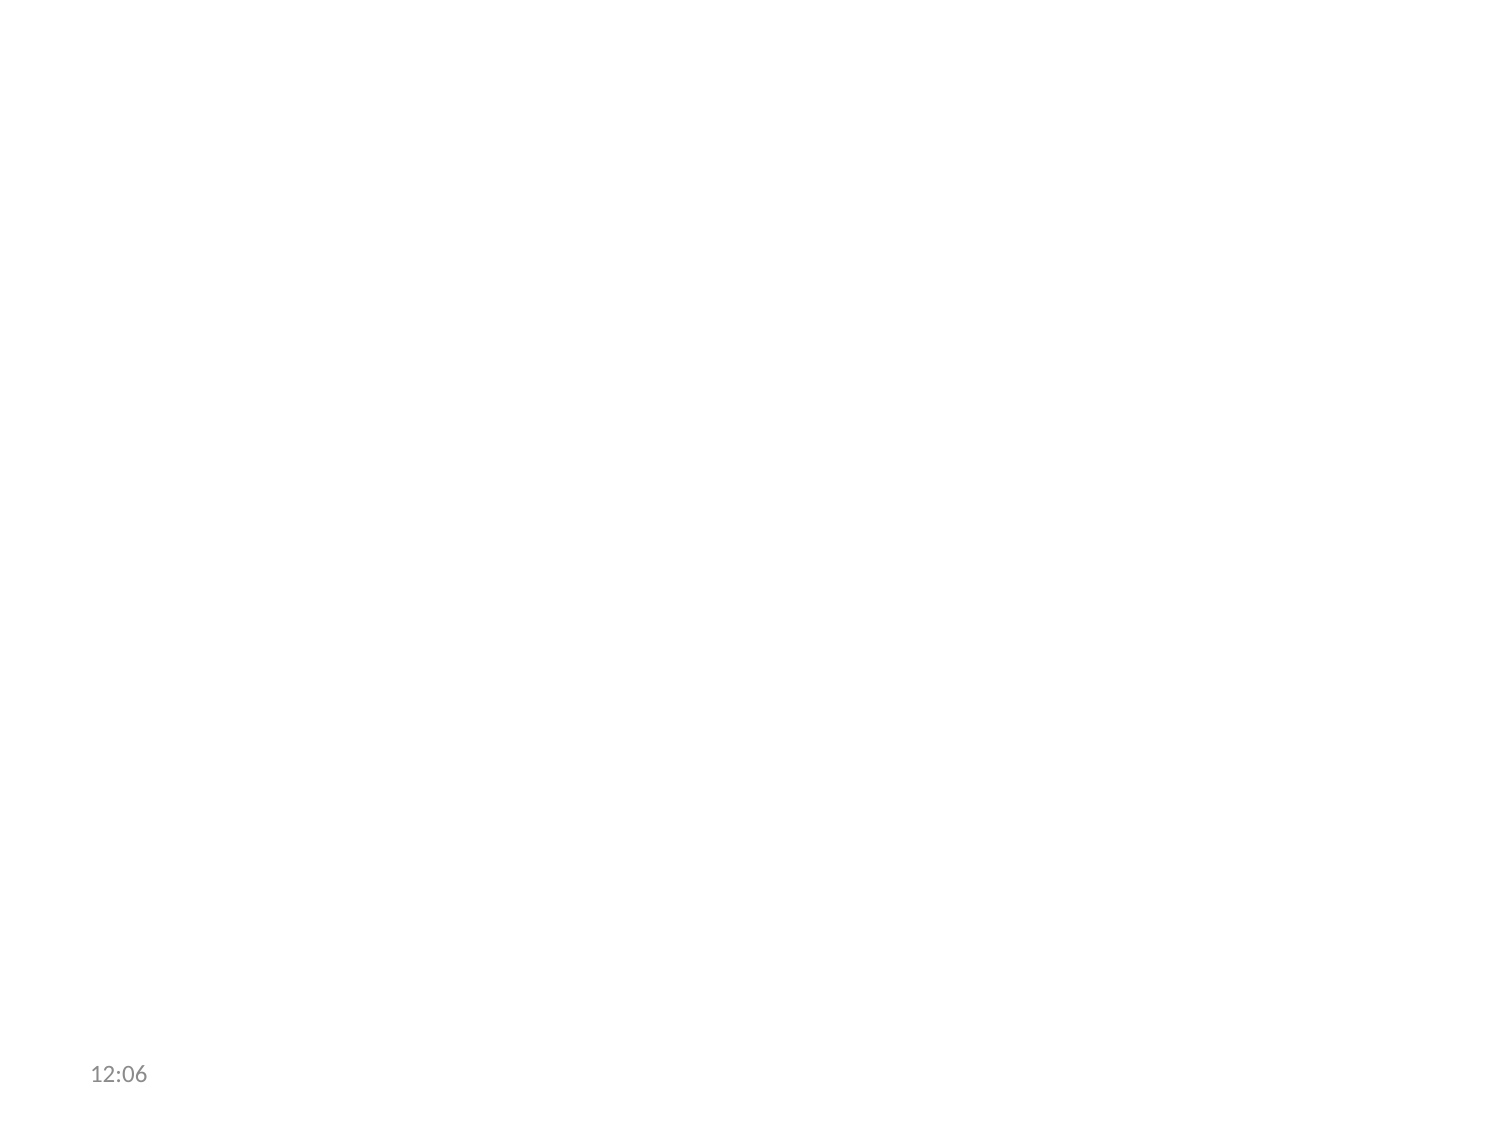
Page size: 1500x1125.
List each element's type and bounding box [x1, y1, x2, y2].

slide_number [75, 1042, 425, 1103]
